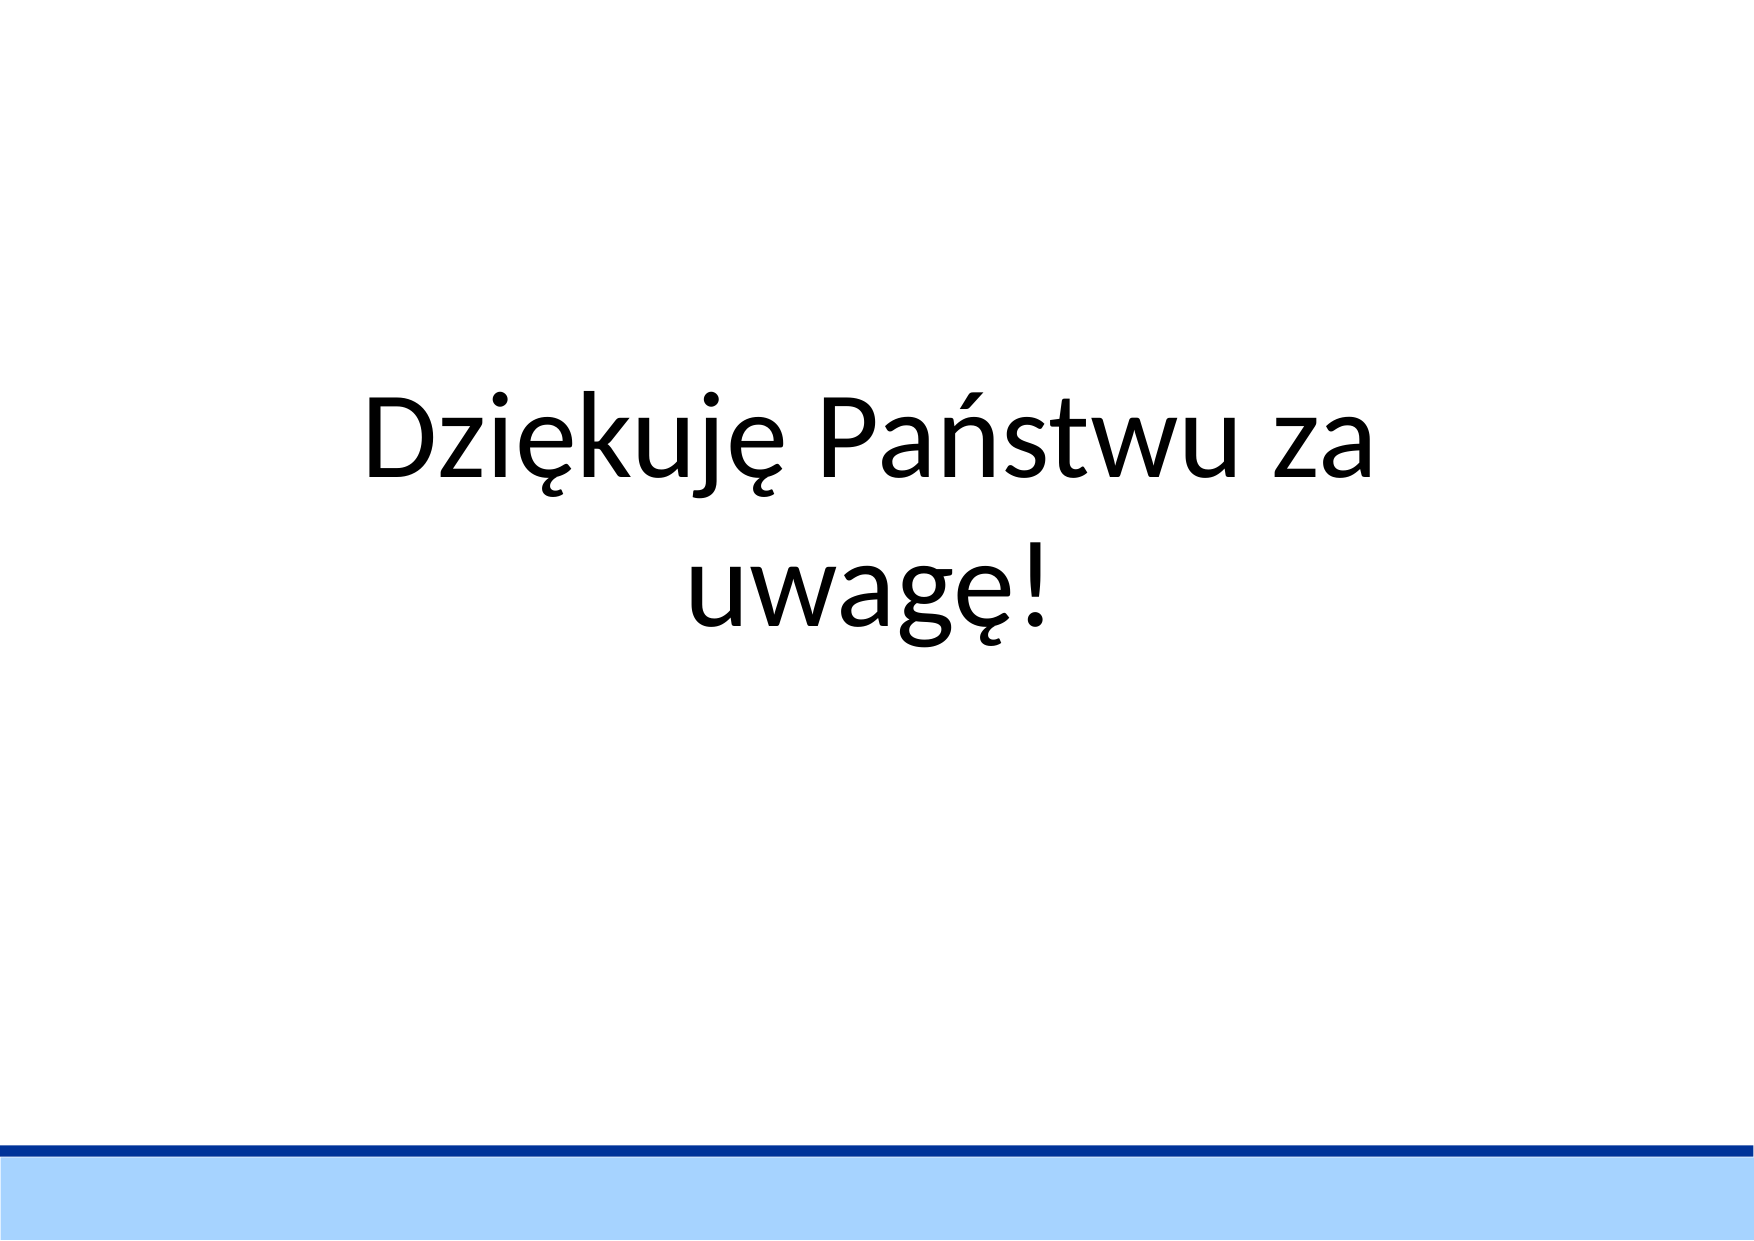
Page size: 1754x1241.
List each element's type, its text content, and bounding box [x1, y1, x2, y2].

text_box Dziękuję Państwu za uwagę! [264, 346, 1476, 659]
